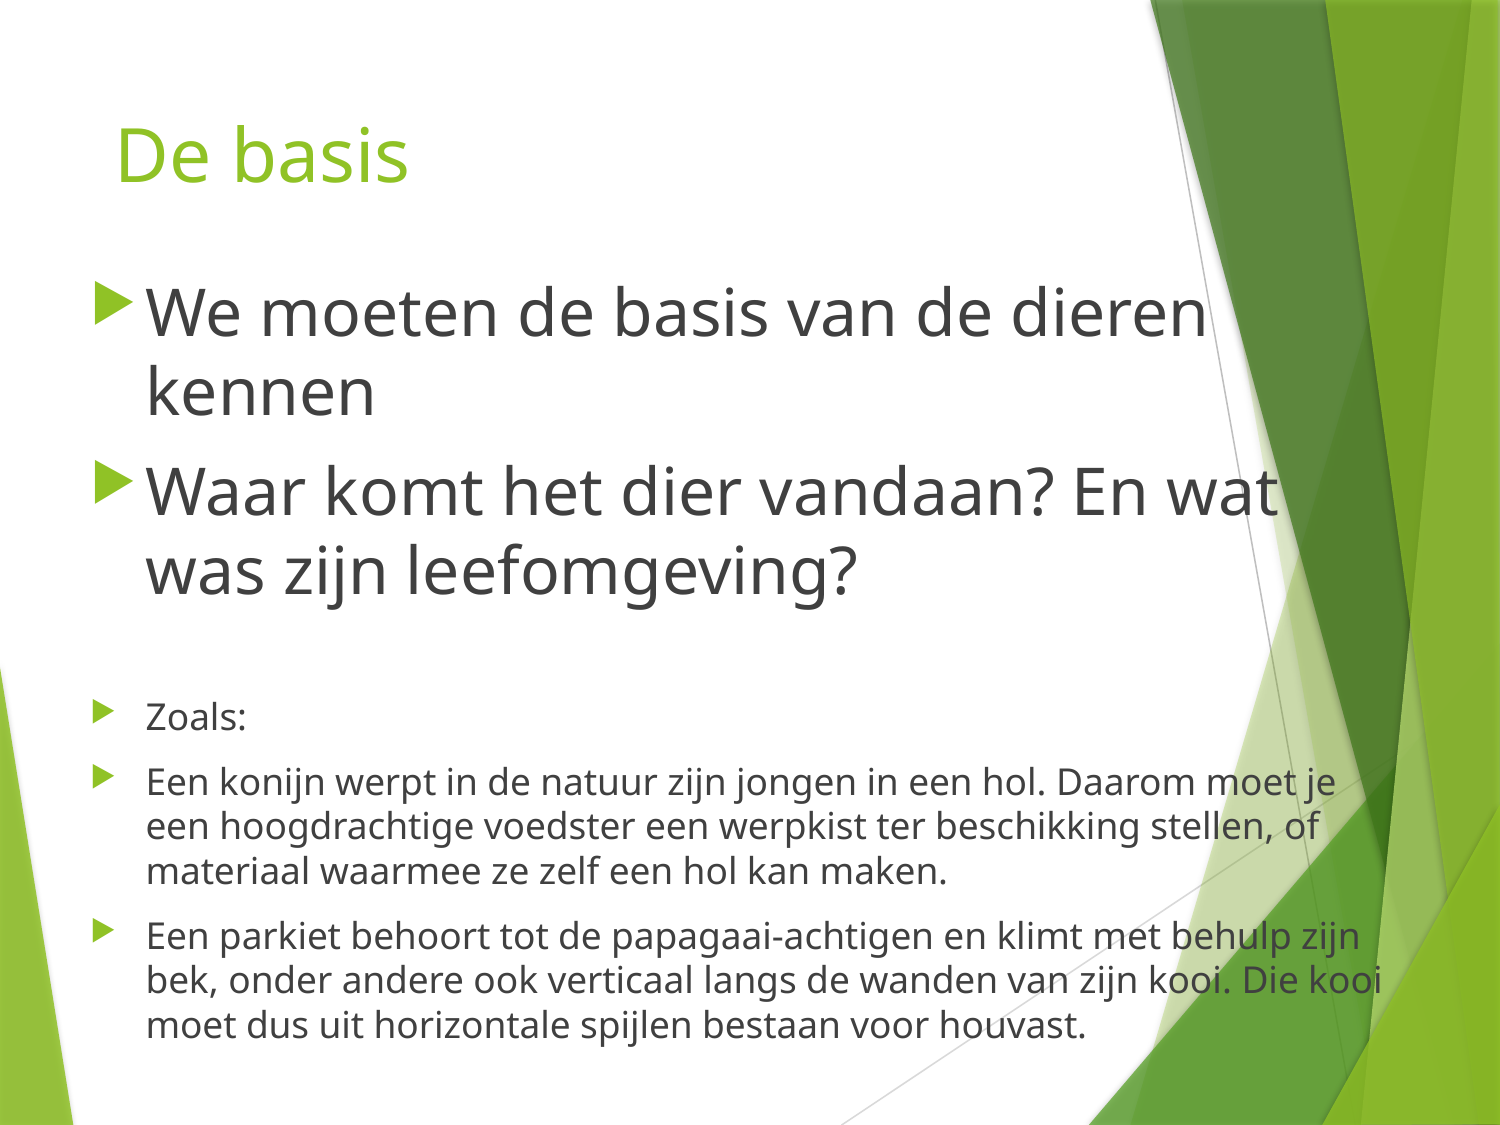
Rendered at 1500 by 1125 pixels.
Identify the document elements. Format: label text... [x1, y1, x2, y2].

title De basis [99, 99, 1142, 262]
list We moeten de basis van de dieren kennen Waar komt het dier vandaan? En wat was zijn leefomgeving? Zoals: Een konijn werpt in de natuur zijn jongen in een hol. Daarom moet je een hoogdrachtige voedster een werpkist ter beschikking stellen, of materiaal waarmee ze zelf een hol kan maken. Een parkiet behoort tot de papagaai-achtigen en klimt met behulp zijn bek, onder andere ook verticaal langs de wanden van zijn kooi. Die kooi moet dus uit horizontale spijlen bestaan voor houvast. [75, 262, 1425, 1059]
